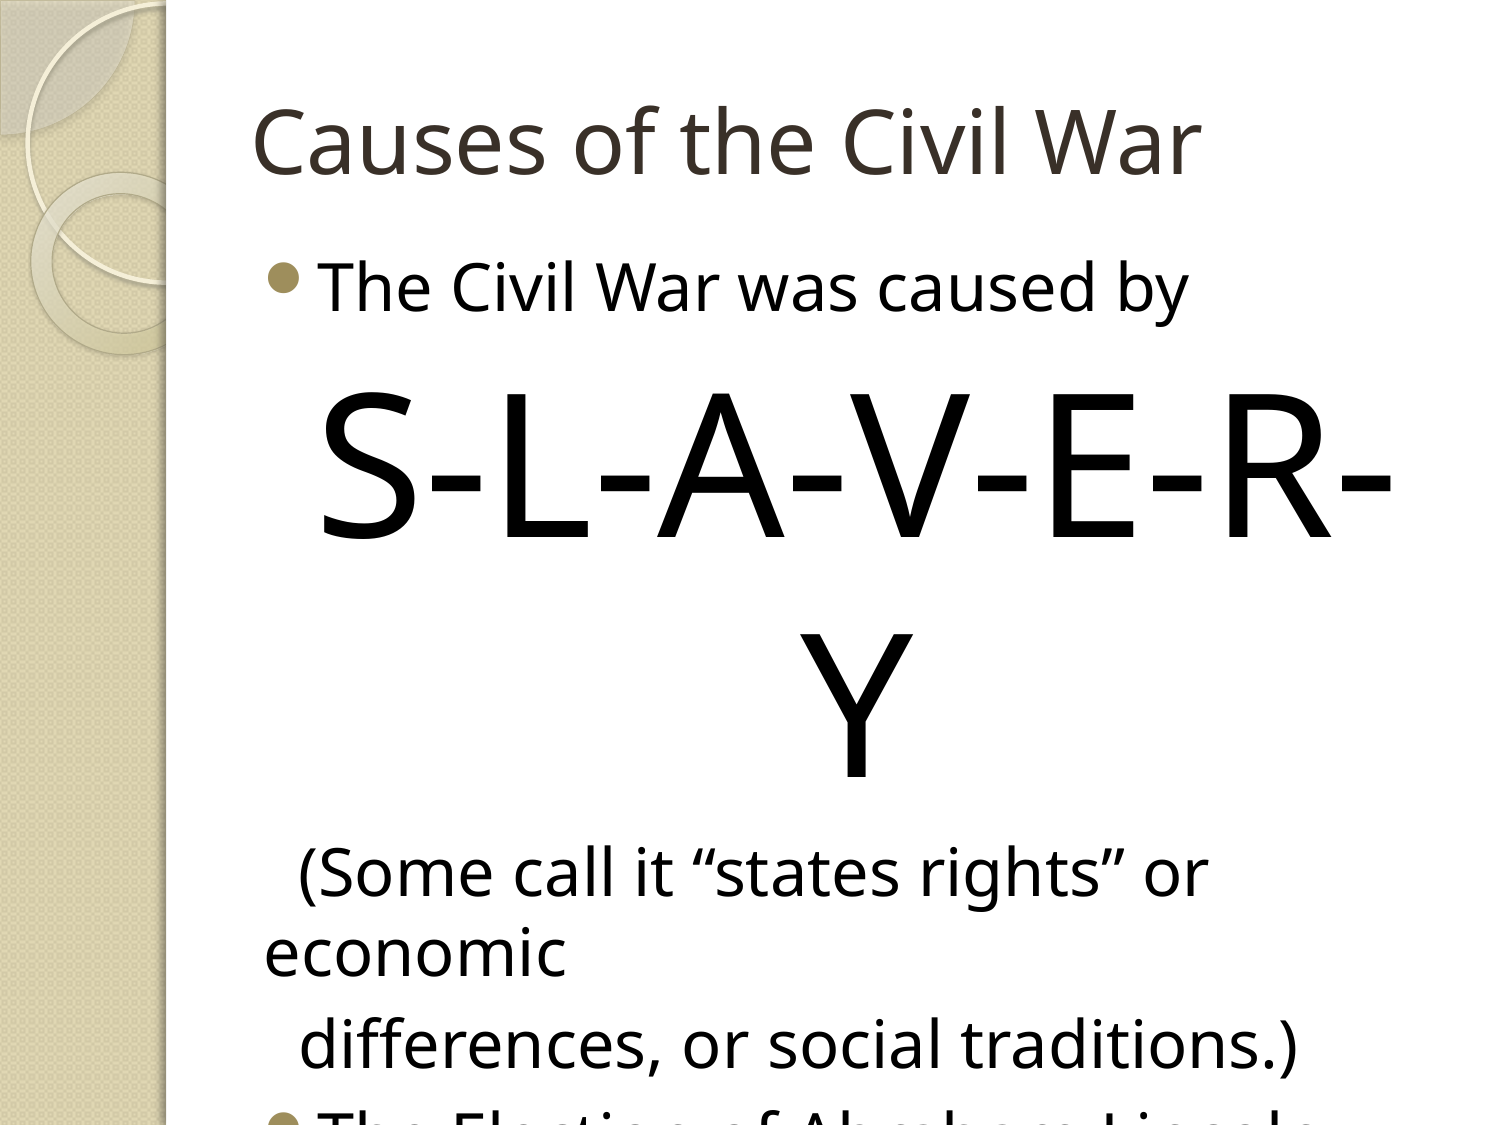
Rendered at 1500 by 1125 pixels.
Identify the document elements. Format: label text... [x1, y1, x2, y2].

list The Civil War was caused by S-L-A-V-E-R-Y (Some call it “states rights” or economic differences, or social traditions.) The Election of Abraham Lincoln. The Secession of the Southern States. [235, 237, 1466, 1025]
title Causes of the Civil War [235, 45, 1466, 233]
